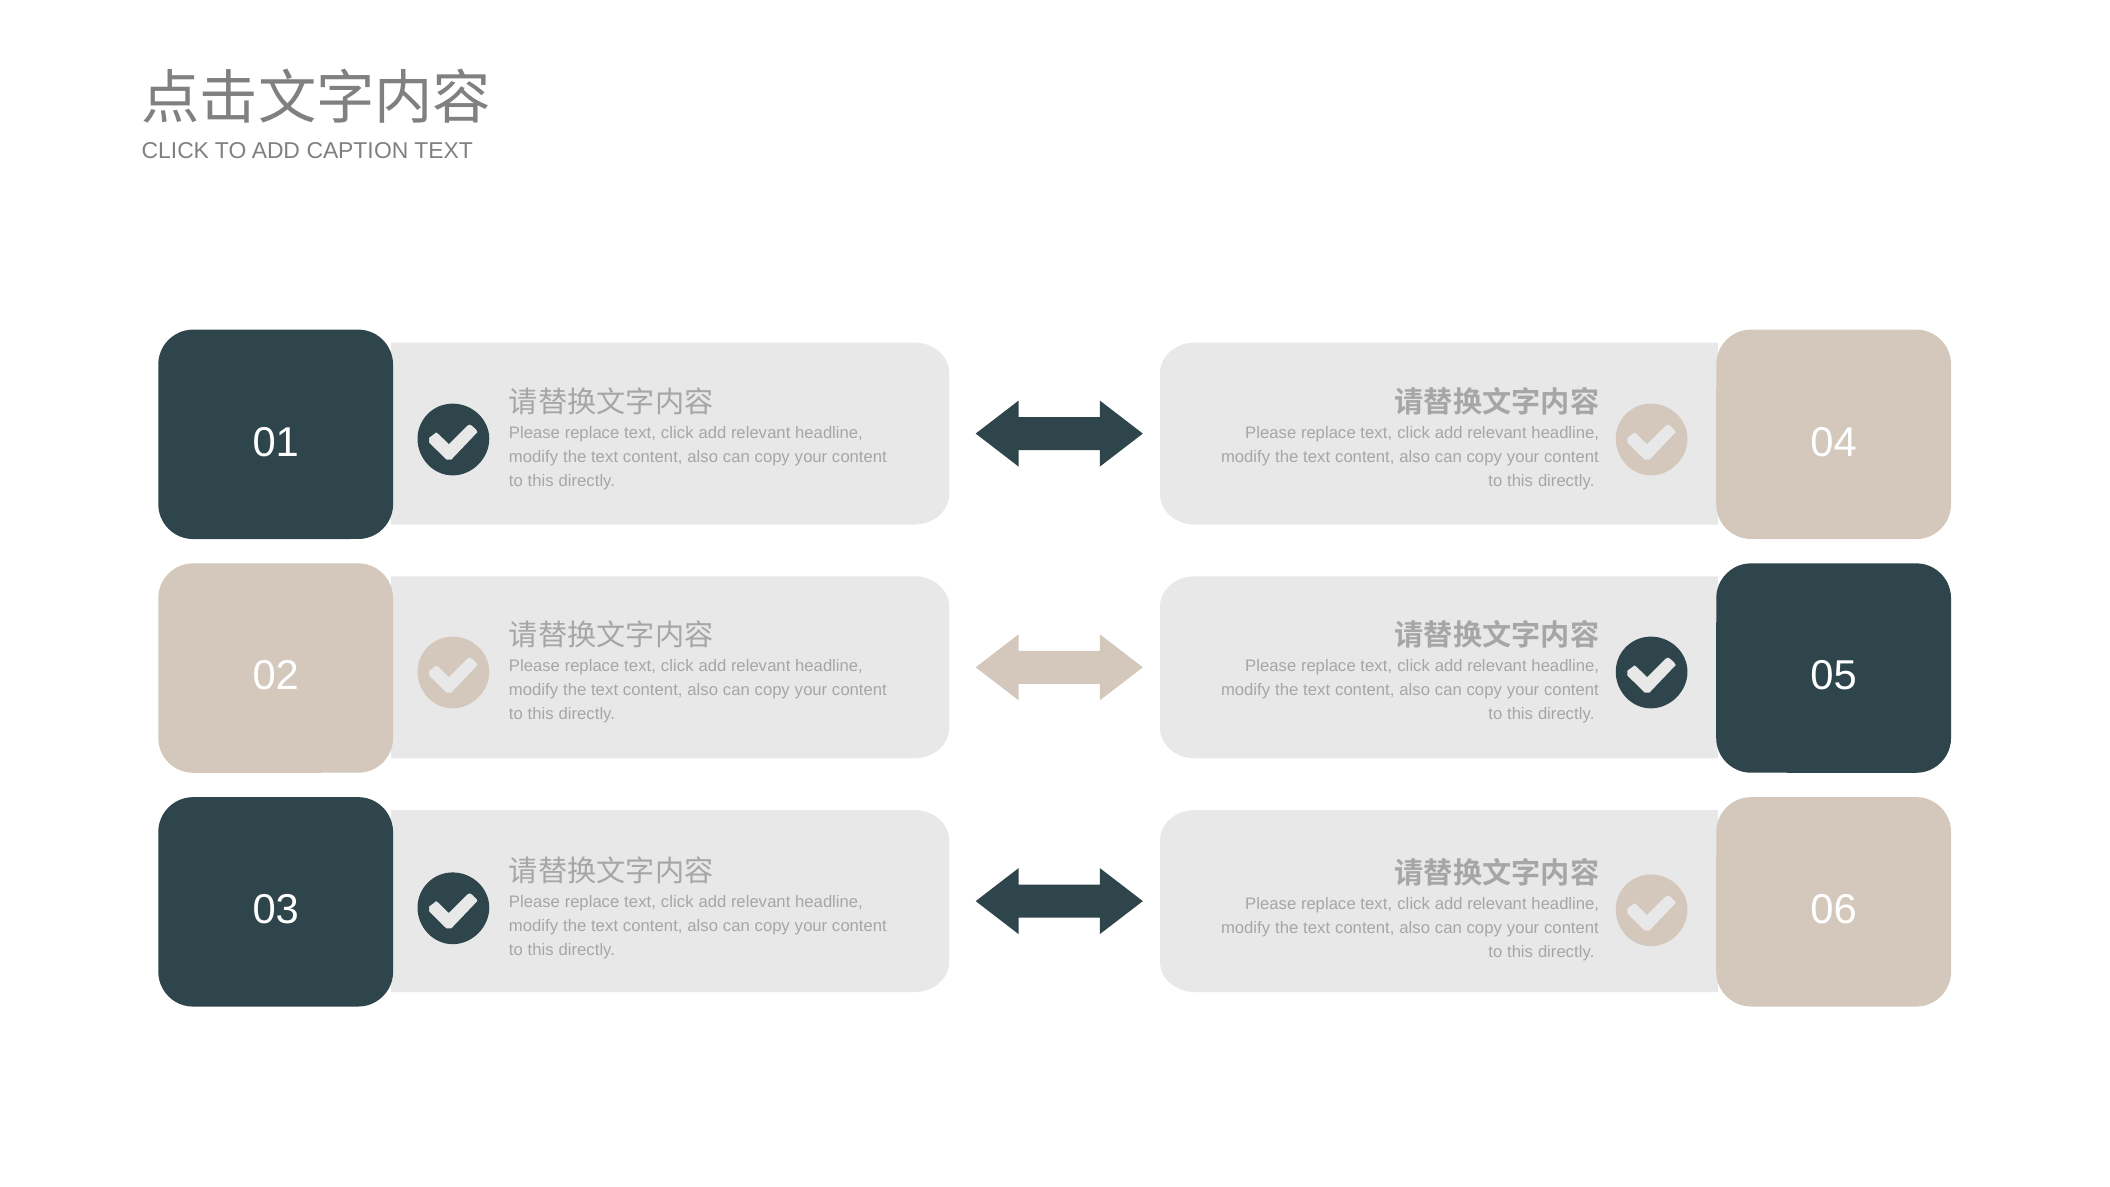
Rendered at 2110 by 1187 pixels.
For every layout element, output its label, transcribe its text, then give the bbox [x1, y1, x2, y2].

text_box [390, 575, 951, 760]
text_box [417, 403, 490, 476]
text_box CLICK TO ADD CAPTION TEXT [141, 135, 521, 163]
text_box 04 [1715, 328, 1953, 541]
text_box 03 [157, 796, 395, 1008]
text_box [1615, 636, 1688, 709]
text_box 请替换文字内容 Please replace text, click add relevant headline, modify the text content, also can copy your content to this directly. [1211, 609, 1600, 723]
text_box 02 [157, 562, 395, 774]
text_box [974, 632, 1145, 703]
text_box [974, 865, 1145, 937]
text_box [390, 341, 951, 526]
text_box 点击文字内容 [141, 60, 521, 131]
text_box [417, 636, 490, 709]
text_box [1158, 809, 1720, 994]
text_box 请替换文字内容 Please replace text, click add relevant headline, modify the text content, also can copy your content to this directly. [508, 609, 897, 723]
text_box [974, 398, 1145, 469]
text_box [1158, 575, 1720, 760]
text_box [390, 809, 951, 994]
text_box 05 [1715, 562, 1953, 774]
text_box 请替换文字内容 Please replace text, click add relevant headline, modify the text content, also can copy your content to this directly. [508, 844, 897, 959]
text_box [1615, 874, 1688, 947]
text_box [1615, 403, 1688, 476]
text_box [417, 872, 490, 945]
text_box [1158, 341, 1720, 526]
text_box 请替换文字内容 Please replace text, click add relevant headline, modify the text content, also can copy your content to this directly. [1211, 376, 1600, 490]
text_box 请替换文字内容 Please replace text, click add relevant headline, modify the text content, also can copy your content to this directly. [1211, 847, 1600, 961]
text_box 01 [157, 328, 395, 541]
text_box 请替换文字内容 Please replace text, click add relevant headline, modify the text content, also can copy your content to this directly. [508, 376, 897, 490]
text_box 06 [1715, 796, 1953, 1008]
